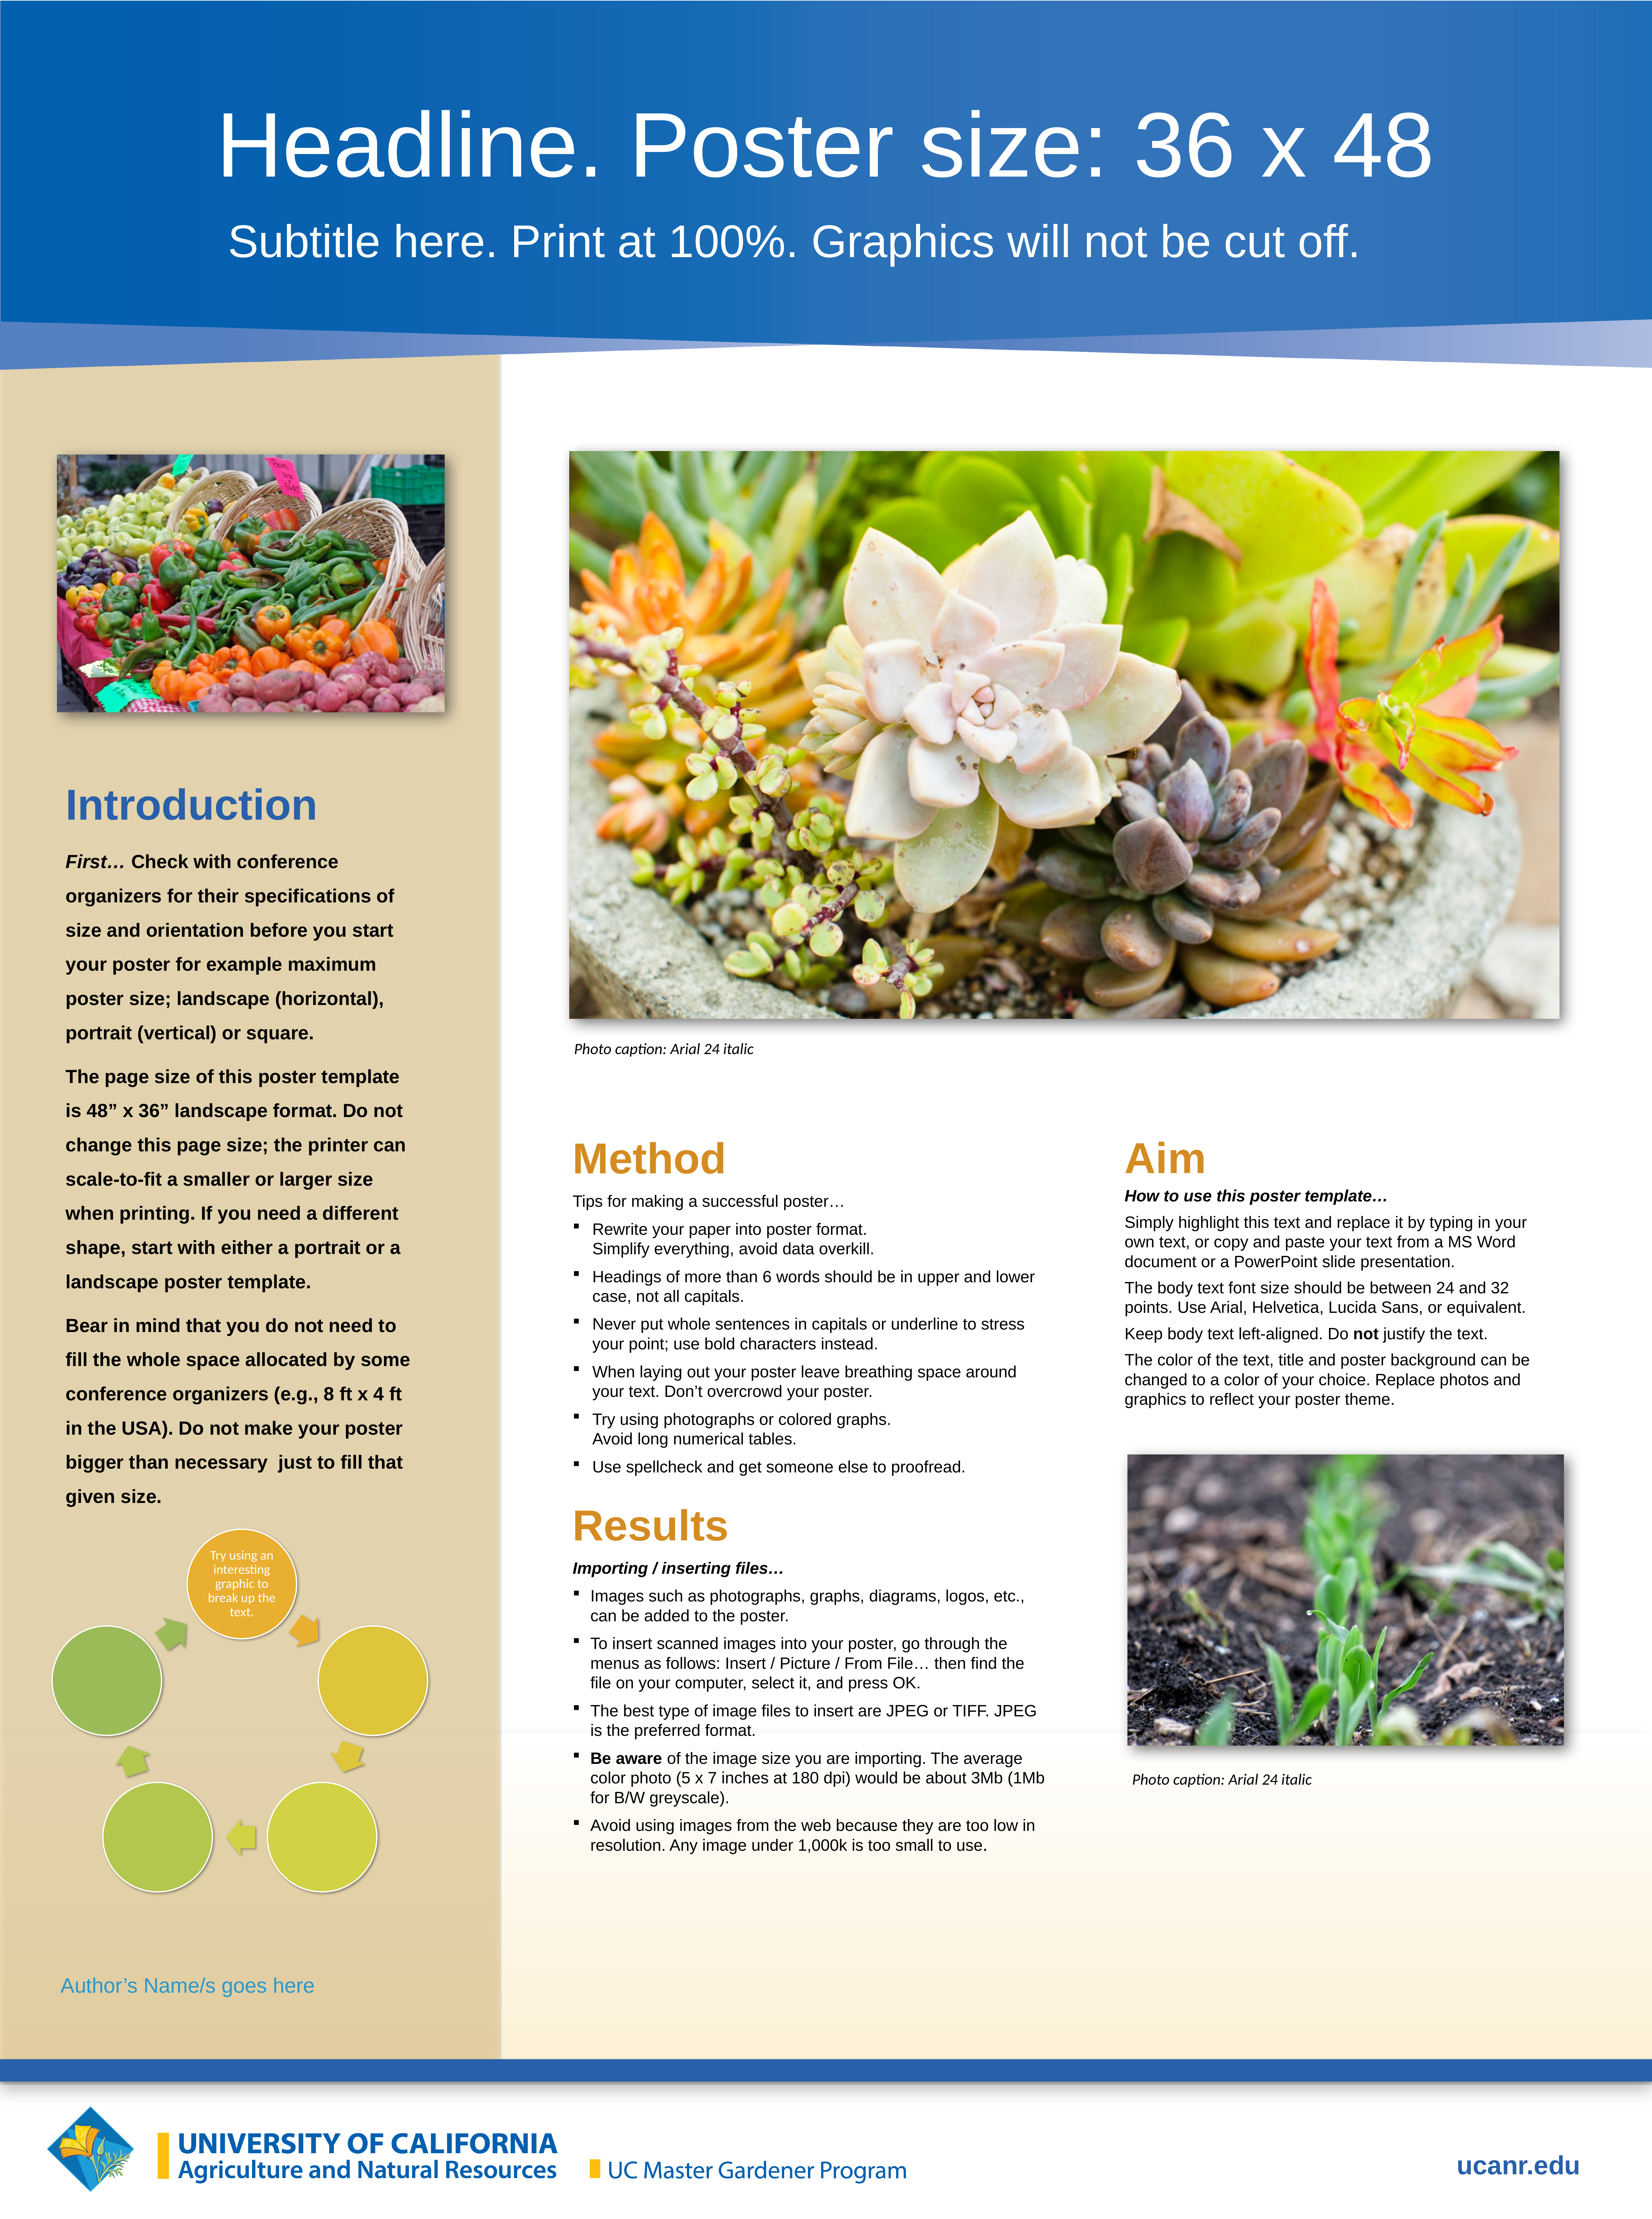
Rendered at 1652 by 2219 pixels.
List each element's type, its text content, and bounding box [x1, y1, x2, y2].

text_box Photo caption: Arial 24 italic [569, 1036, 1538, 1060]
title Headline. Poster size: 36 x 48 [89, 45, 1563, 249]
text_box Photo caption: Arial 24 italic [1127, 1766, 1652, 1790]
text_box Aim How to use this poster template… Simply highlight this text and replace it by typing in your own text, or copy and paste your text from a MS Word document or a PowerPoint slide presentation. The body text font size should be between 24 and 32 points. Use Arial, Helvetica, Lucida Sans, or equivalent. Keep body text left-aligned. Do not justify the text. The color of the text, title and poster background can be changed to a color of your choice. Replace photos and graphics to reflect your poster theme. [1120, 1127, 1556, 1411]
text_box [52, 1456, 428, 1965]
picture [1127, 1454, 1564, 1746]
picture [57, 455, 445, 712]
subtitle Subtitle here. Print at 100%. Graphics will not be cut off. [114, 200, 1488, 310]
picture [0, 1, 1652, 382]
picture [569, 451, 1559, 1019]
picture [44, 2104, 916, 2195]
text_box Introduction First… Check with conference organizers for their specifications of size and orientation before you start your poster for example maximum poster size; landscape (horizontal), portrait (vertical) or square. The page size of this poster template is 48” x 36” landscape format. Do not change this page size; the printer can scale-to-fit a smaller or larger size when printing. If you need a different shape, start with either a portrait or a landscape poster template. Bear in mind that you do not need to fill the whole space allocated by some conference organizers (e.g., 8 ft x 4 ft in the USA). Do not make your poster bigger than necessary just to fill that given size. [41, 738, 445, 1545]
text_box Method Tips for making a successful poster… Rewrite your paper into poster format. Simplify everything, avoid data overkill. Headings of more than 6 words should be in upper and lower case, not all capitals. Never put whole sentences in capitals or underline to stress your point; use bold characters instead. When laying out your poster leave breathing space around your text. Don’t overcrowd your poster. Try using photographs or colored graphs. Avoid long numerical tables. Use spellcheck and get someone else to proofread. Results Importing / inserting files… Images such as photographs, graphs, diagrams, logos, etc., can be added to the poster. To insert scanned images into your poster, go through the menus as follows: Insert / Picture / From File… then find the file on your computer, select it, and press OK. The best type of image files to insert are JPEG or TIFF. JPEG is the preferred format. Be aware of the image size you are importing. The average color photo (5 x 7 inches at 180 dpi) would be about 3Mb (1Mb for B/W greyscale). Avoid using images from the web because they are too low in resolution. Any image under 1,000k is too small to use. [547, 1104, 1073, 1901]
text_box Author’s Name/s goes here [42, 1953, 445, 2019]
